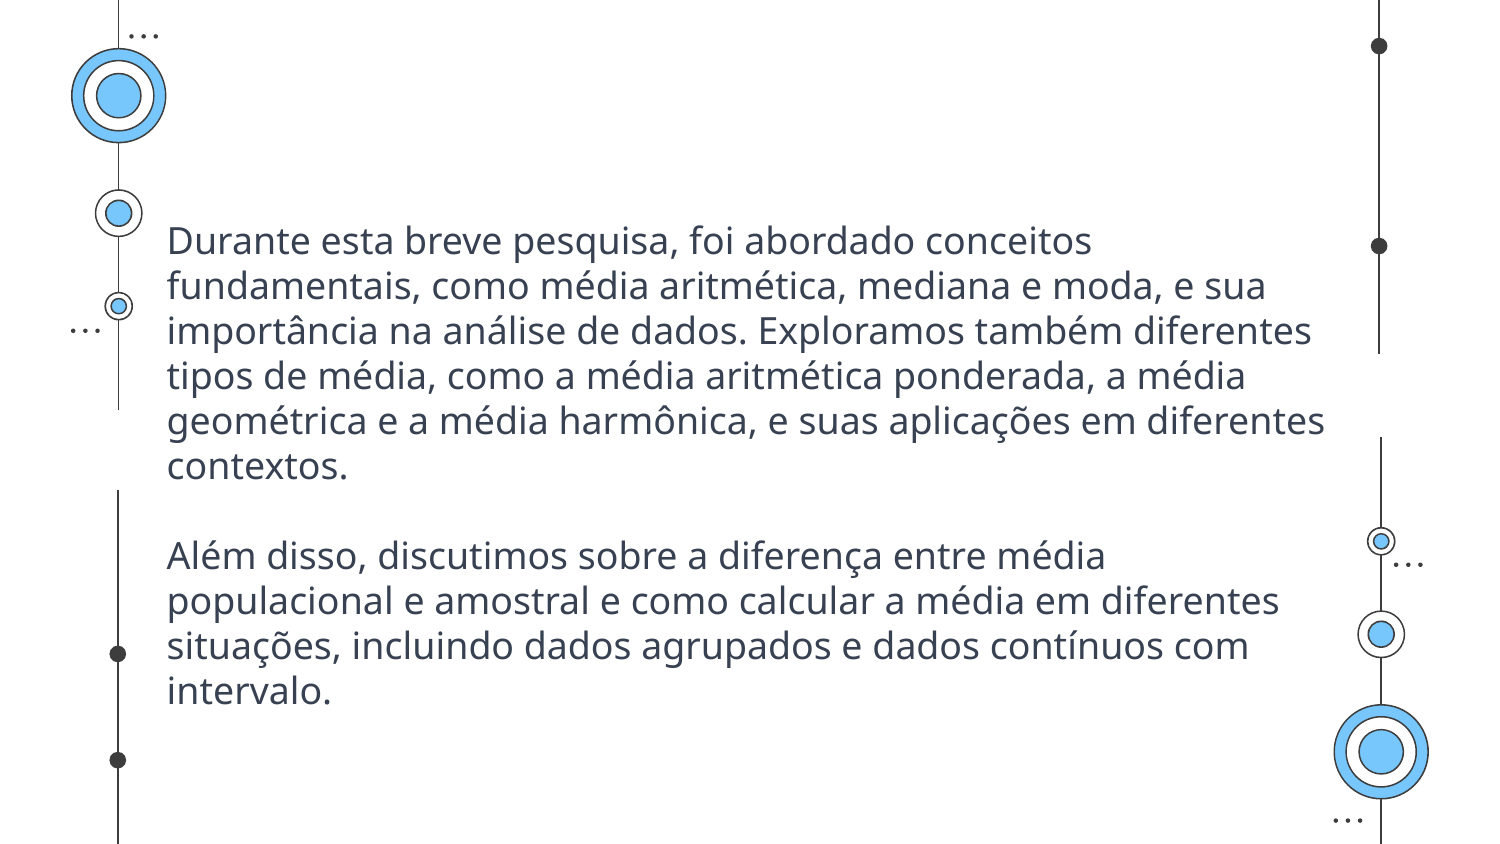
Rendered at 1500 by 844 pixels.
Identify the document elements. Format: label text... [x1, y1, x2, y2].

text_box Durante esta breve pesquisa, foi abordado conceitos fundamentais, como média aritmética, mediana e moda, e sua importância na análise de dados. Exploramos também diferentes tipos de média, como a média aritmética ponderada, a média geométrica e a média harmônica, e suas aplicações em diferentes contextos. Além disso, discutimos sobre a diferença entre média populacional e amostral e como calcular a média em diferentes situações, incluindo dados agrupados e dados contínuos com intervalo. [151, 209, 1348, 720]
